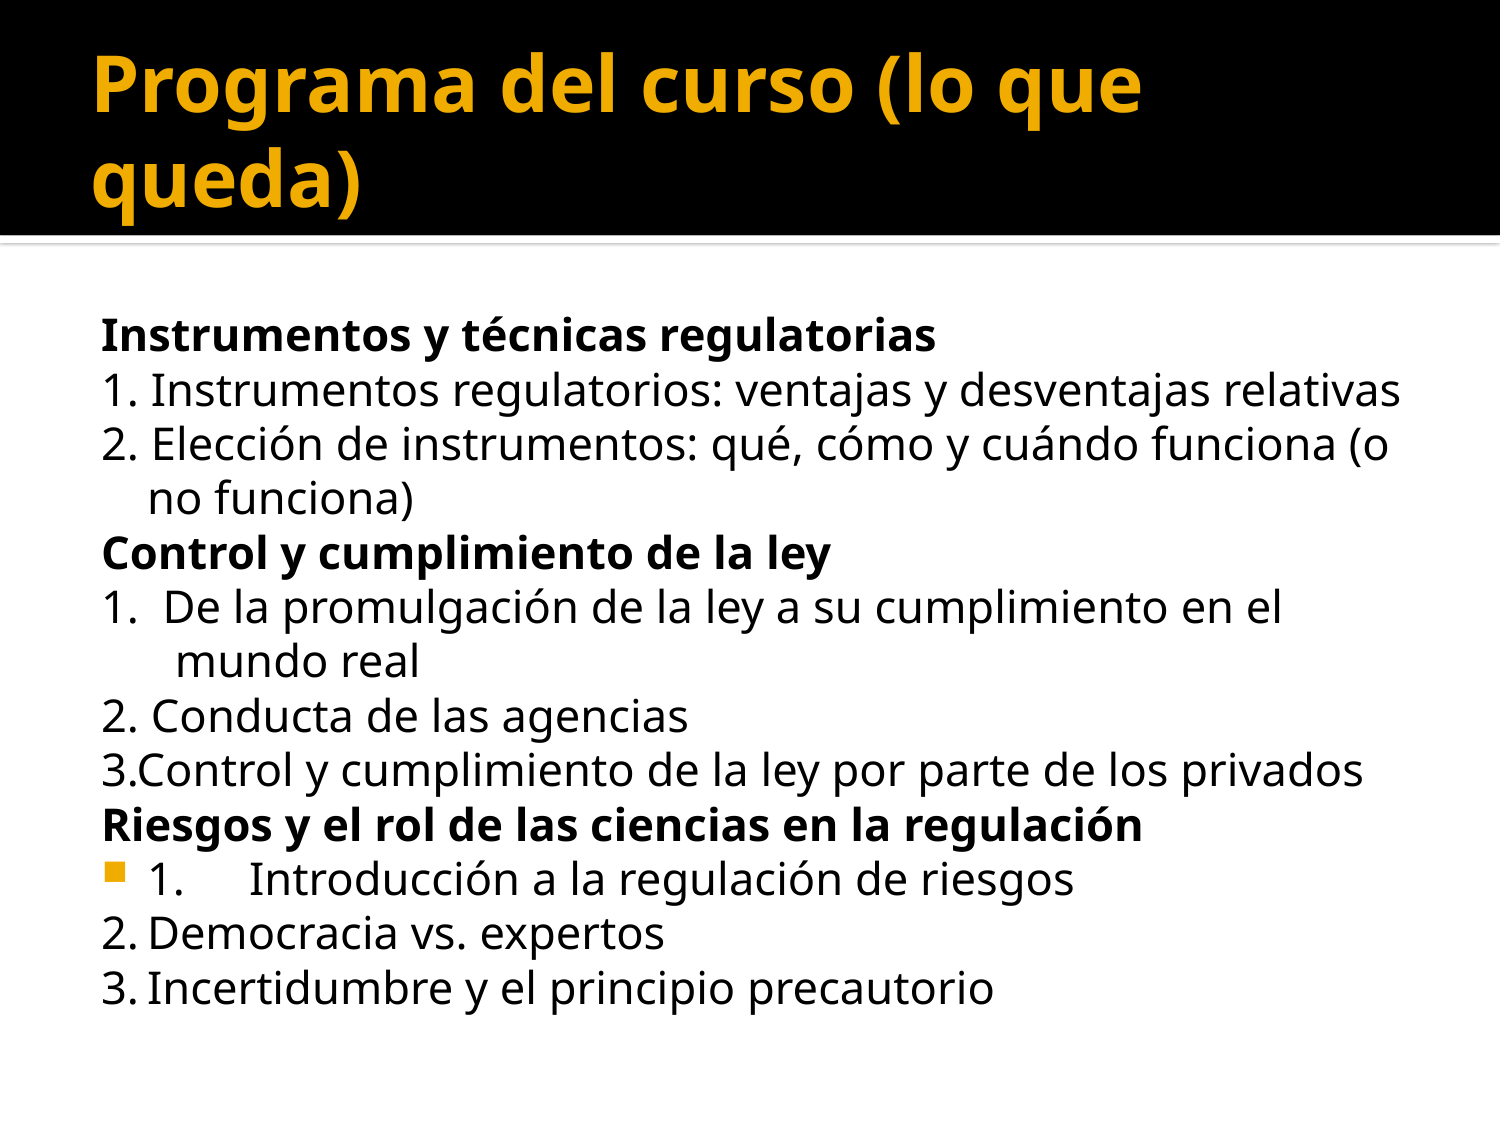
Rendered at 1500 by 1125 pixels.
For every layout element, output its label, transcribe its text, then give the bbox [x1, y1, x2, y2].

title Programa del curso (lo que queda) [75, 25, 1425, 231]
list Instrumentos y técnicas regulatorias 1. Instrumentos regulatorios: ventajas y desventajas relativas 2. Elección de instrumentos: qué, cómo y cuándo funciona (o no funciona) Control y cumplimiento de la ley 1. De la promulgación de la ley a su cumplimiento en el mundo real 2. Conducta de las agencias 3.Control y cumplimiento de la ley por parte de los privados Riesgos y el rol de las ciencias en la regulación 1. Introducción a la regulación de riesgos 2. Democracia vs. expertos 3. Incertidumbre y el principio precautorio [75, 291, 1425, 1050]
